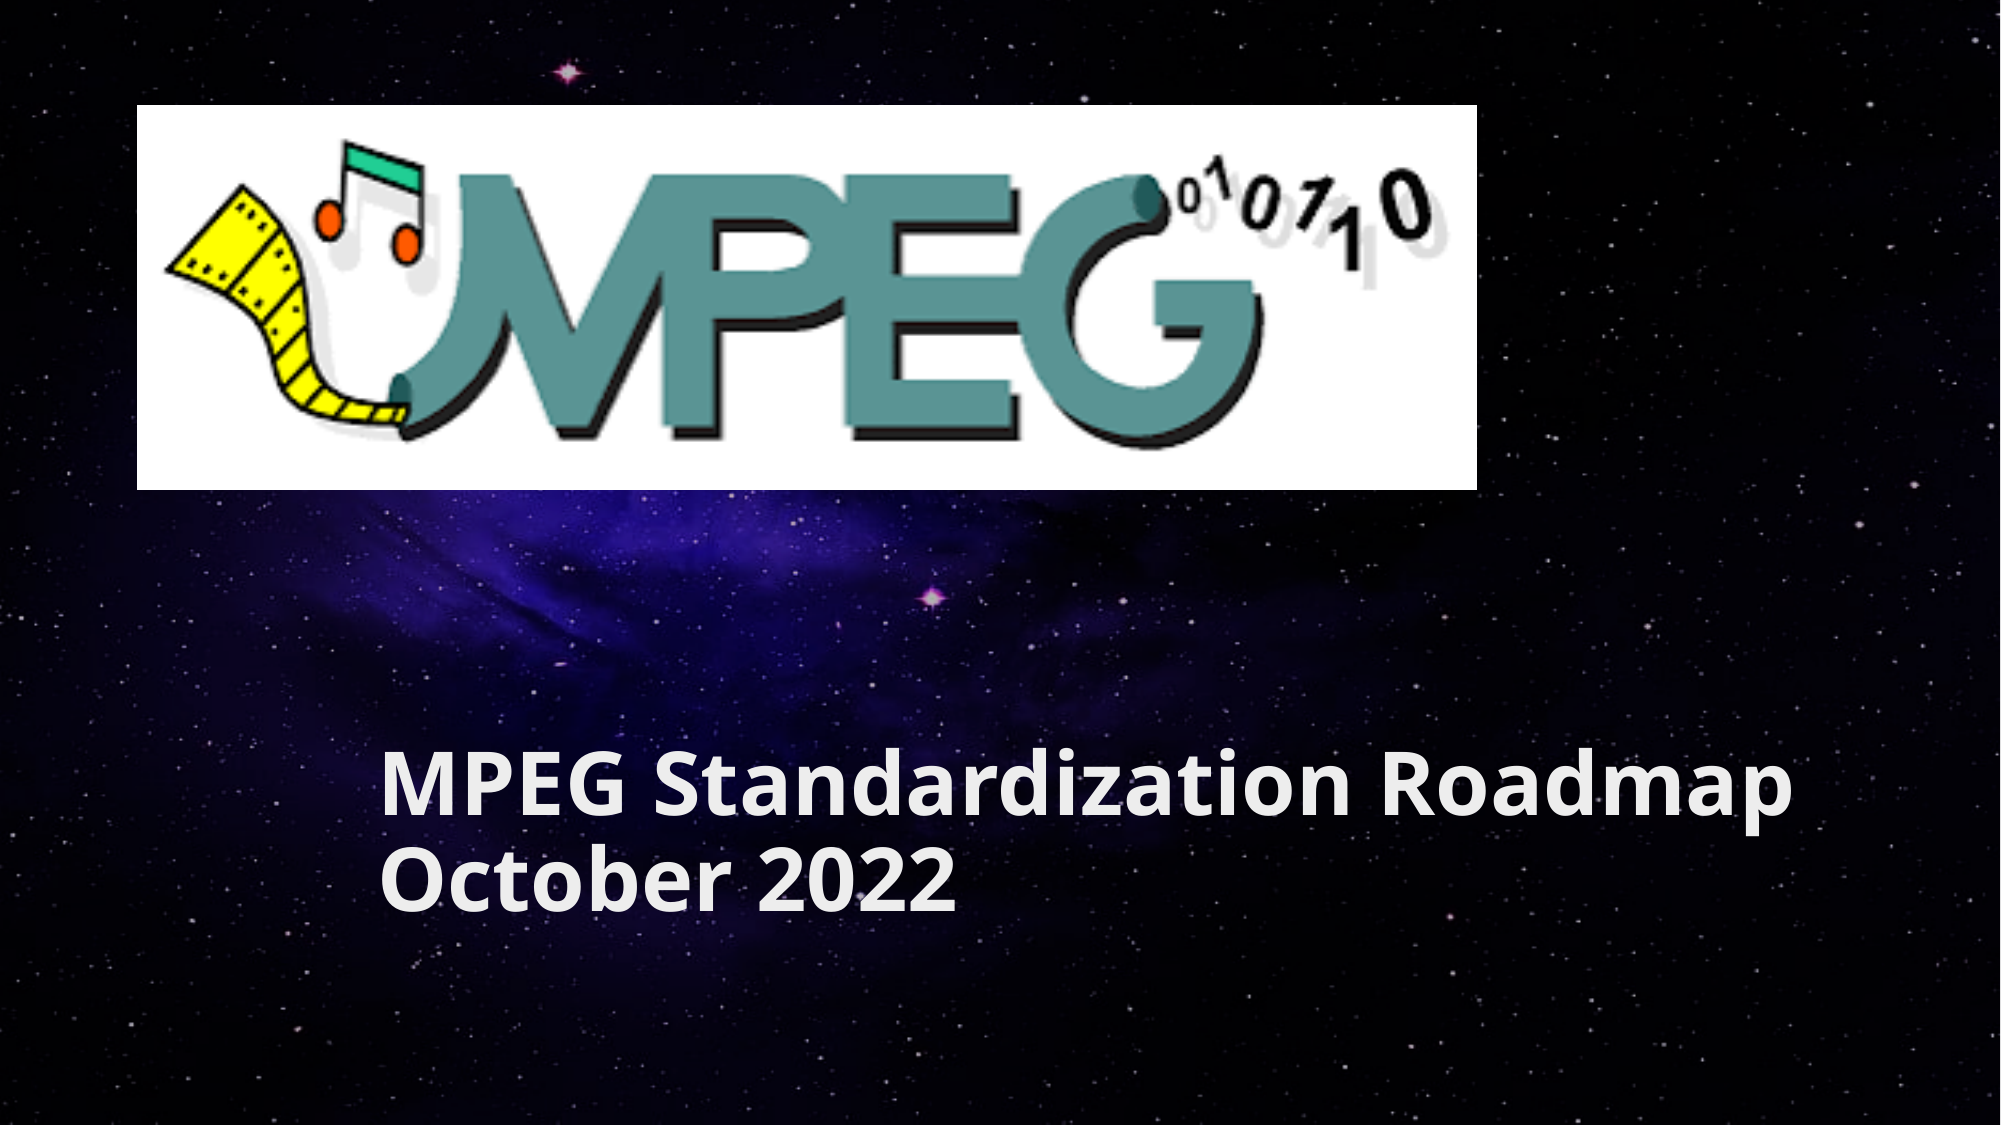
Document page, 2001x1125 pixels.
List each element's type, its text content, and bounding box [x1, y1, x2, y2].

picture [0, 0, 2001, 1125]
text_box MPEG Standardization Roadmap October 2022 [362, 732, 1863, 1002]
